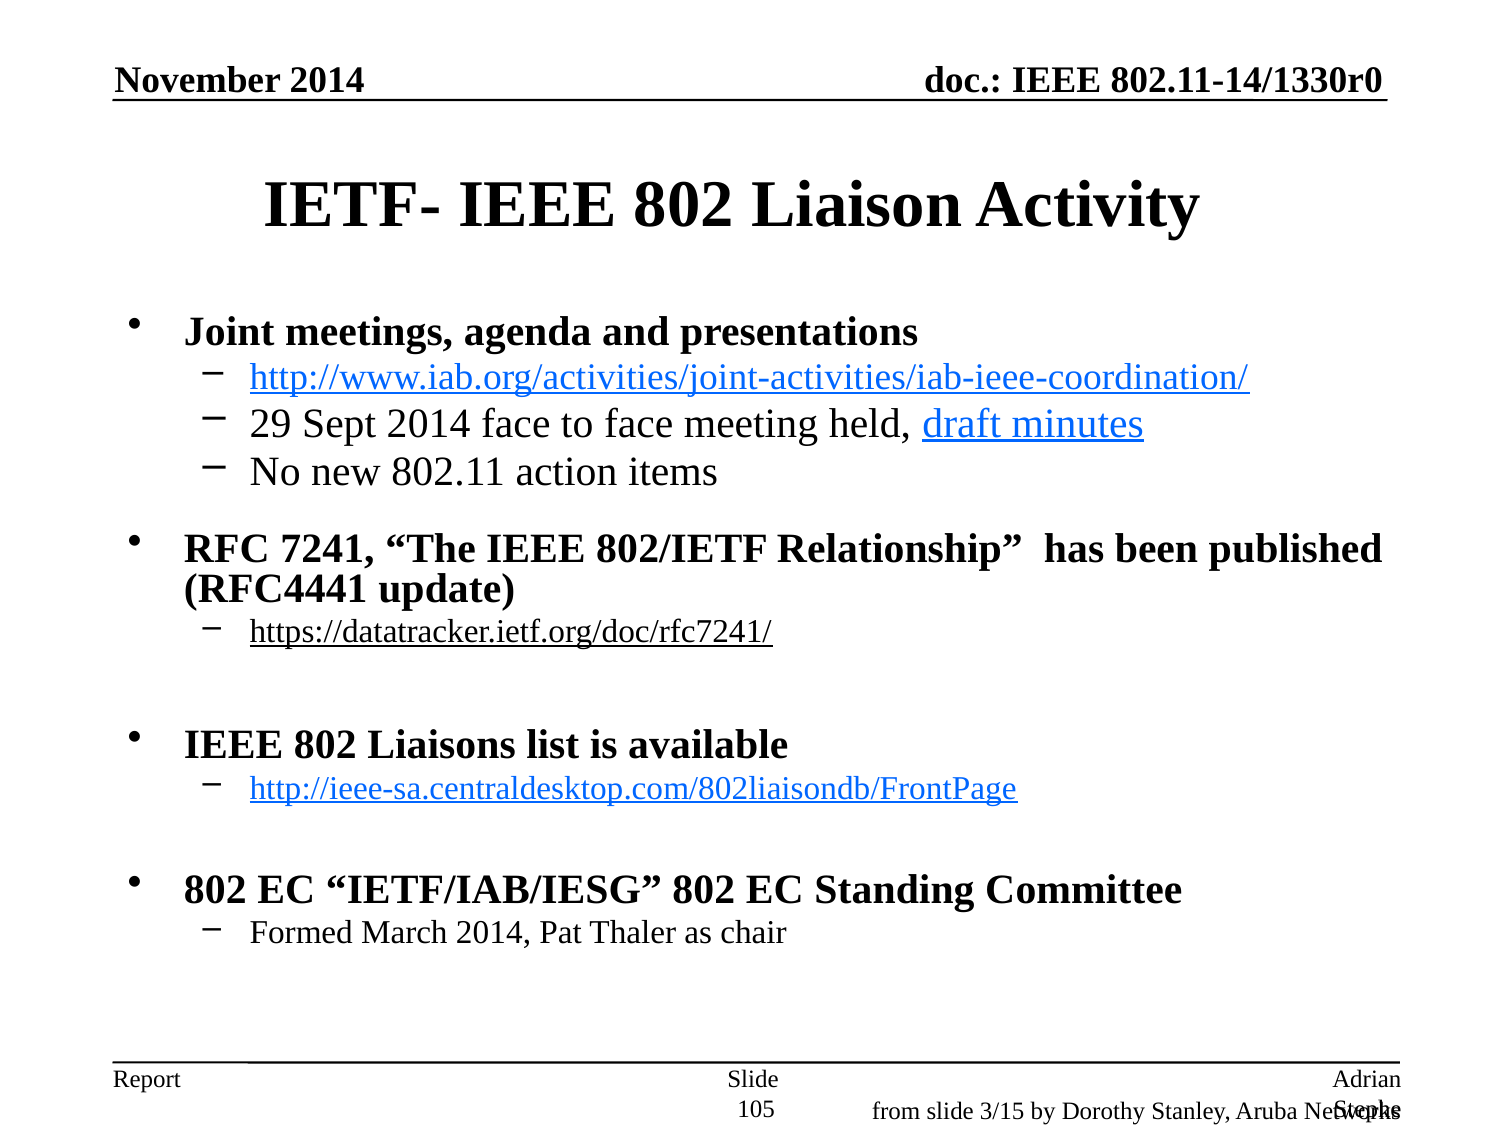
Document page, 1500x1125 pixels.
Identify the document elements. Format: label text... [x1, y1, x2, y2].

list Joint meetings, agenda and presentations http://www.iab.org/activities/joint-activities/iab-ieee-coordination/ 29 Sept 2014 face to face meeting held, draft minutes No new 802.11 action items RFC 7241, “The IEEE 802/IETF Relationship” has been published (RFC4441 update) https://datatracker.ietf.org/doc/rfc7241/ IEEE 802 Liaisons list is available http://ieee-sa.centraldesktop.com/802liaisondb/FrontPage 802 EC “IETF/IAB/IESG” 802 EC Standing Committee Formed March 2014, Pat Thaler as chair [112, 275, 1450, 1025]
text_box from slide 3/15 by Dorothy Stanley, Aruba Networks [343, 1087, 1417, 1125]
title IETF- IEEE 802 Liaison Activity [112, 112, 1388, 275]
footer Adrian Stephens, Intel Corporation [1324, 1061, 1402, 1087]
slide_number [114, 54, 374, 101]
slide_number Slide 105 [712, 1061, 800, 1087]
